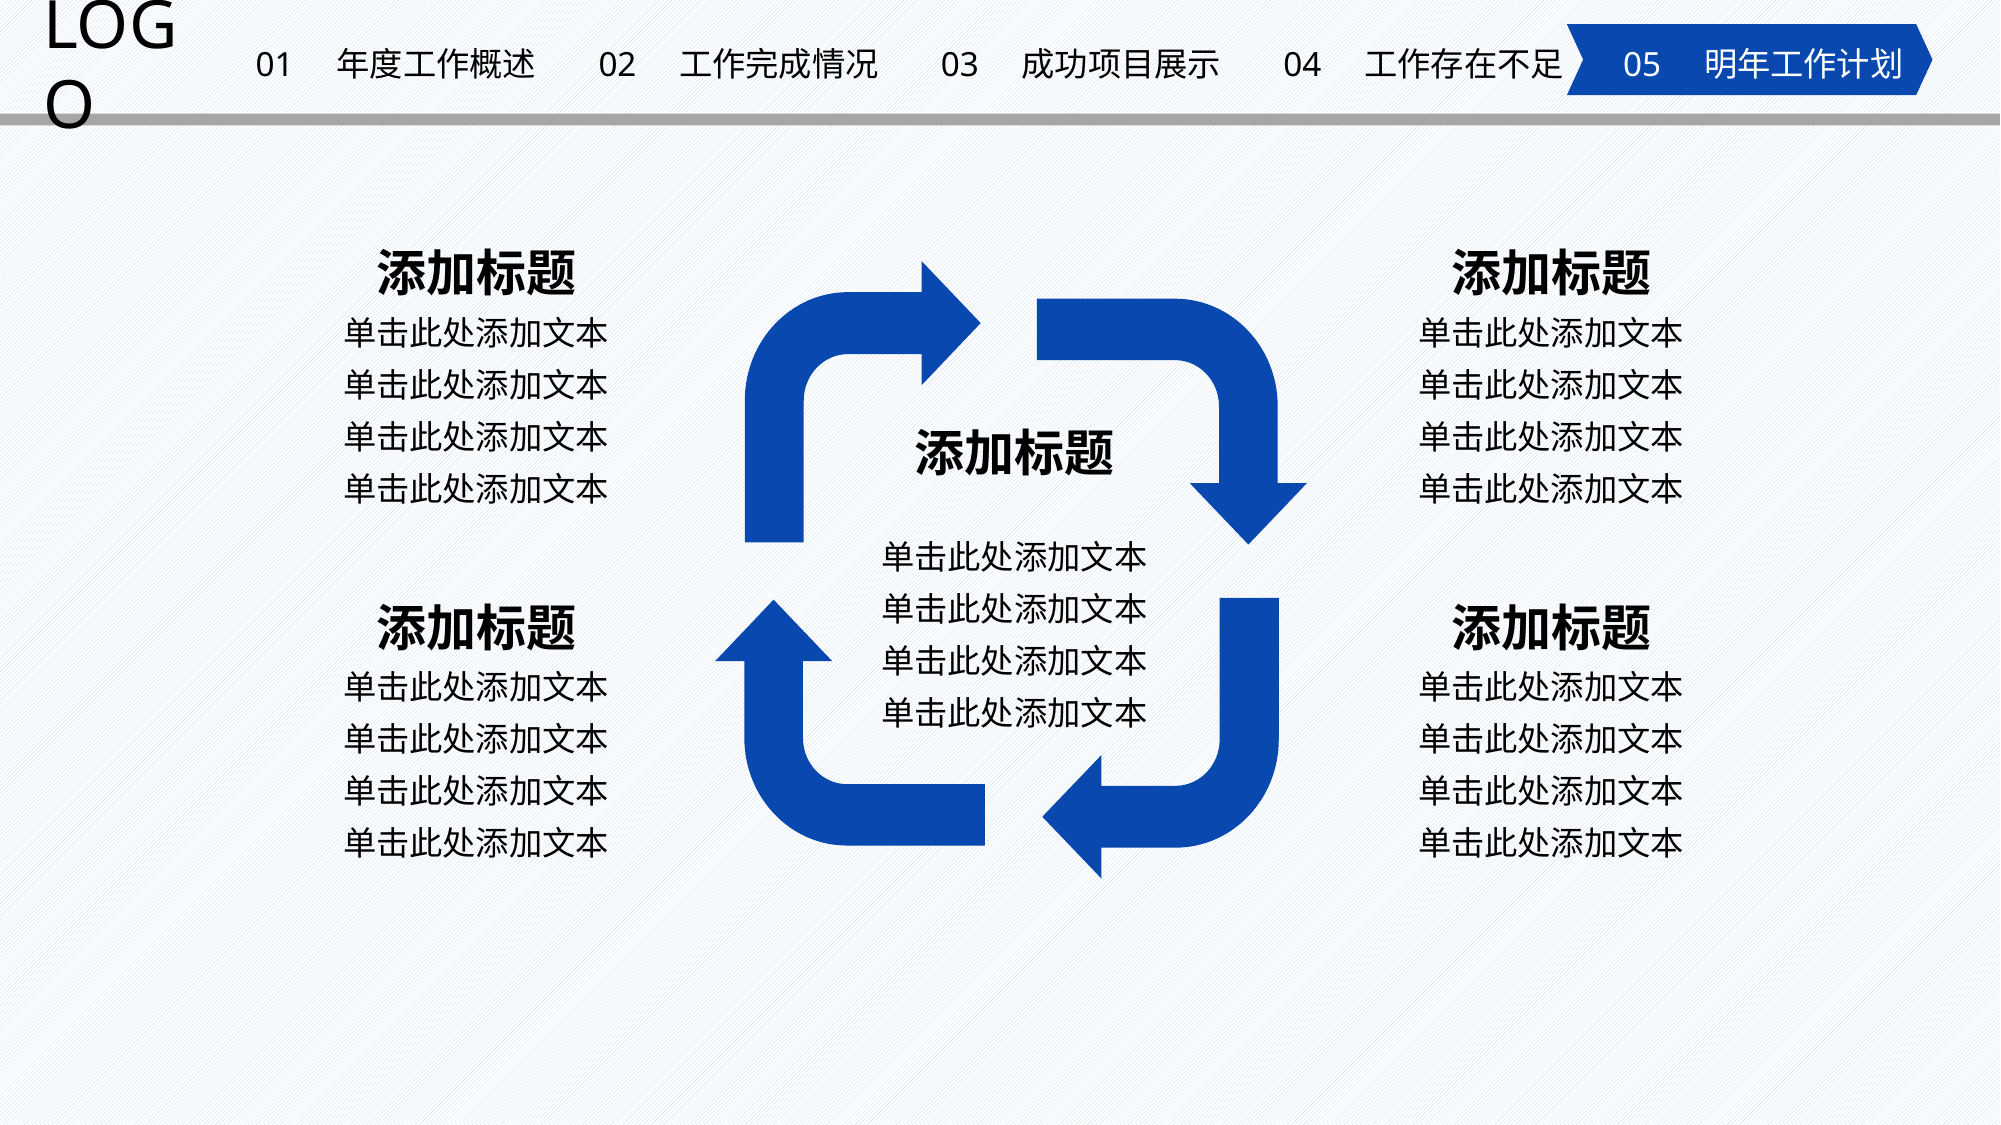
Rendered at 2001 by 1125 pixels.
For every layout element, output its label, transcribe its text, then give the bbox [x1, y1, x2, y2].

text_box 01 年度工作概述 [255, 42, 554, 83]
text_box [1036, 298, 1308, 545]
text_box 04 工作存在不足 [1283, 42, 1582, 83]
text_box 03 成功项目展示 [940, 42, 1239, 83]
text_box [0, 113, 43, 126]
text_box [209, 113, 2000, 126]
text_box 02 工作完成情况 [598, 42, 897, 83]
text_box [715, 599, 985, 846]
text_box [817, 411, 1212, 744]
text_box LOGO [43, 0, 209, 142]
text_box [1566, 24, 1933, 96]
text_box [1354, 231, 1749, 520]
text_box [279, 231, 674, 520]
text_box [1354, 585, 1749, 874]
text_box 05 明年工作计划 [1623, 42, 1922, 83]
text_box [279, 585, 674, 874]
text_box [744, 261, 981, 543]
text_box [1042, 597, 1279, 879]
